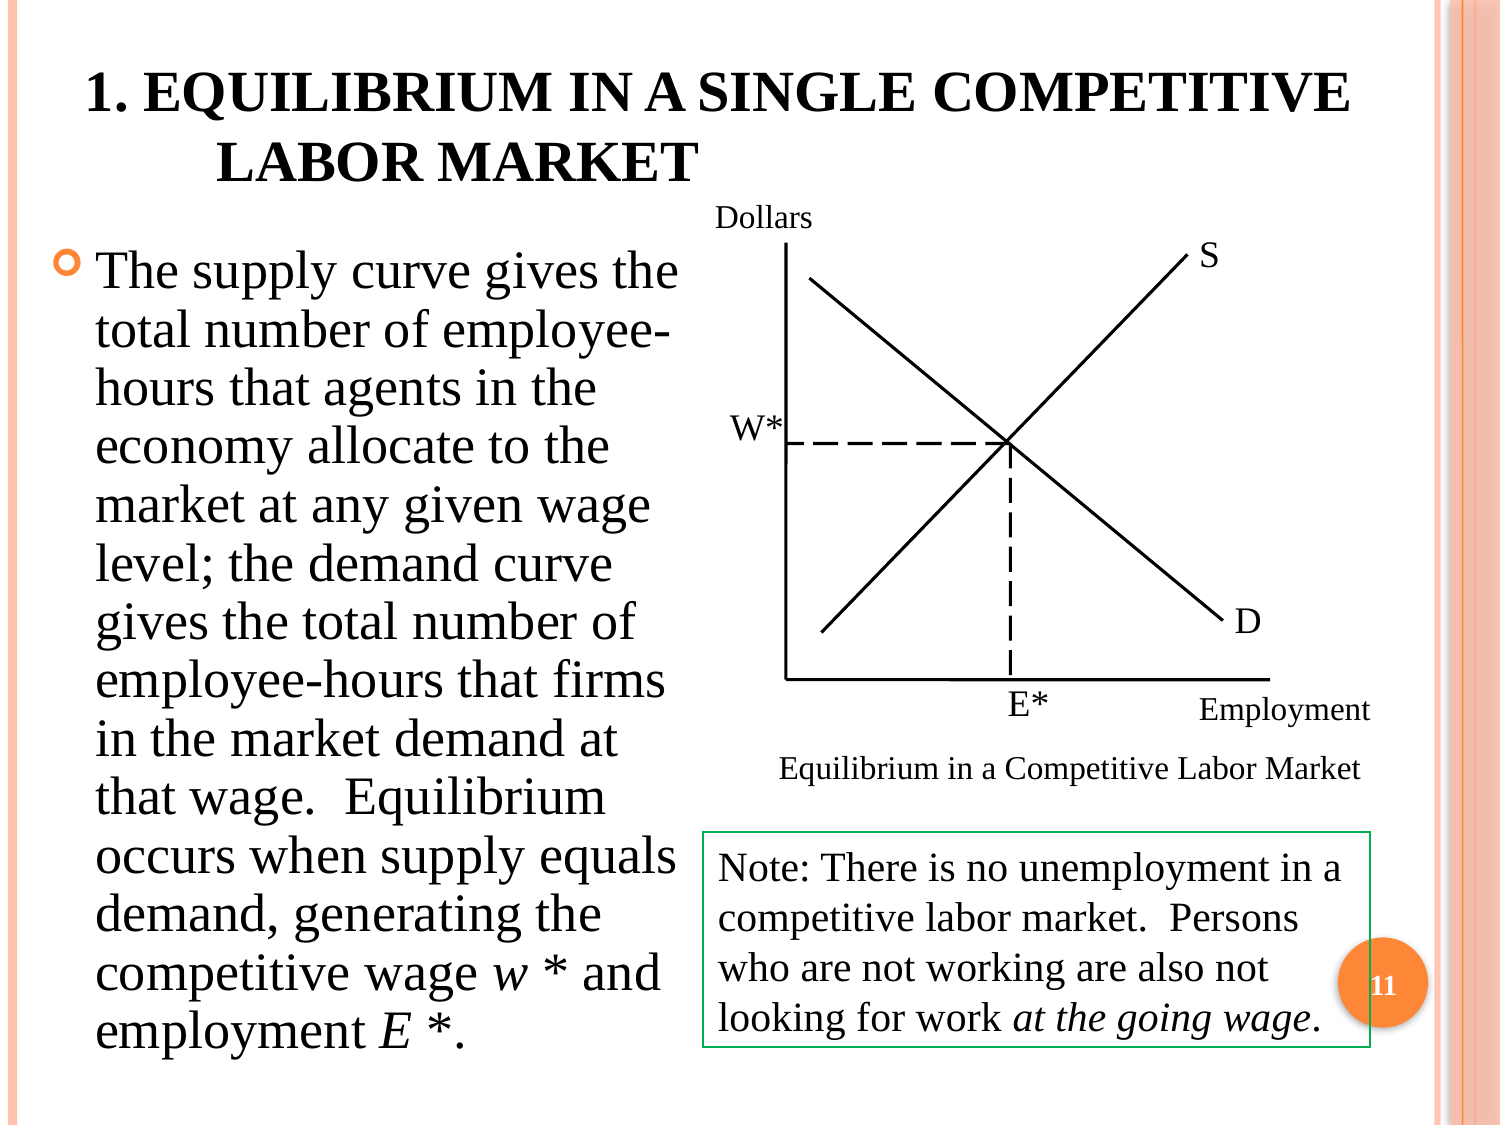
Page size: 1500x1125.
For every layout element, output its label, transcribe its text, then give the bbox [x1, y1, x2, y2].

list The supply curve gives the total number of employee-hours that agents in the economy allocate to the market at any given wage level; the demand curve gives the total number of employee-hours that firms in the market demand at that wage. Equilibrium occurs when supply equals demand, generating the competitive wage w * and employment E *. [34, 234, 716, 1091]
text_box Note: There is no unemployment in a competitive labor market. Persons who are not working are also not looking for work at the going wage. [703, 831, 1371, 1047]
title 1. Equilibrium in a Single Competitive Labor Market [70, 35, 1430, 211]
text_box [690, 186, 1396, 795]
slide_number 11 [1333, 940, 1434, 1026]
